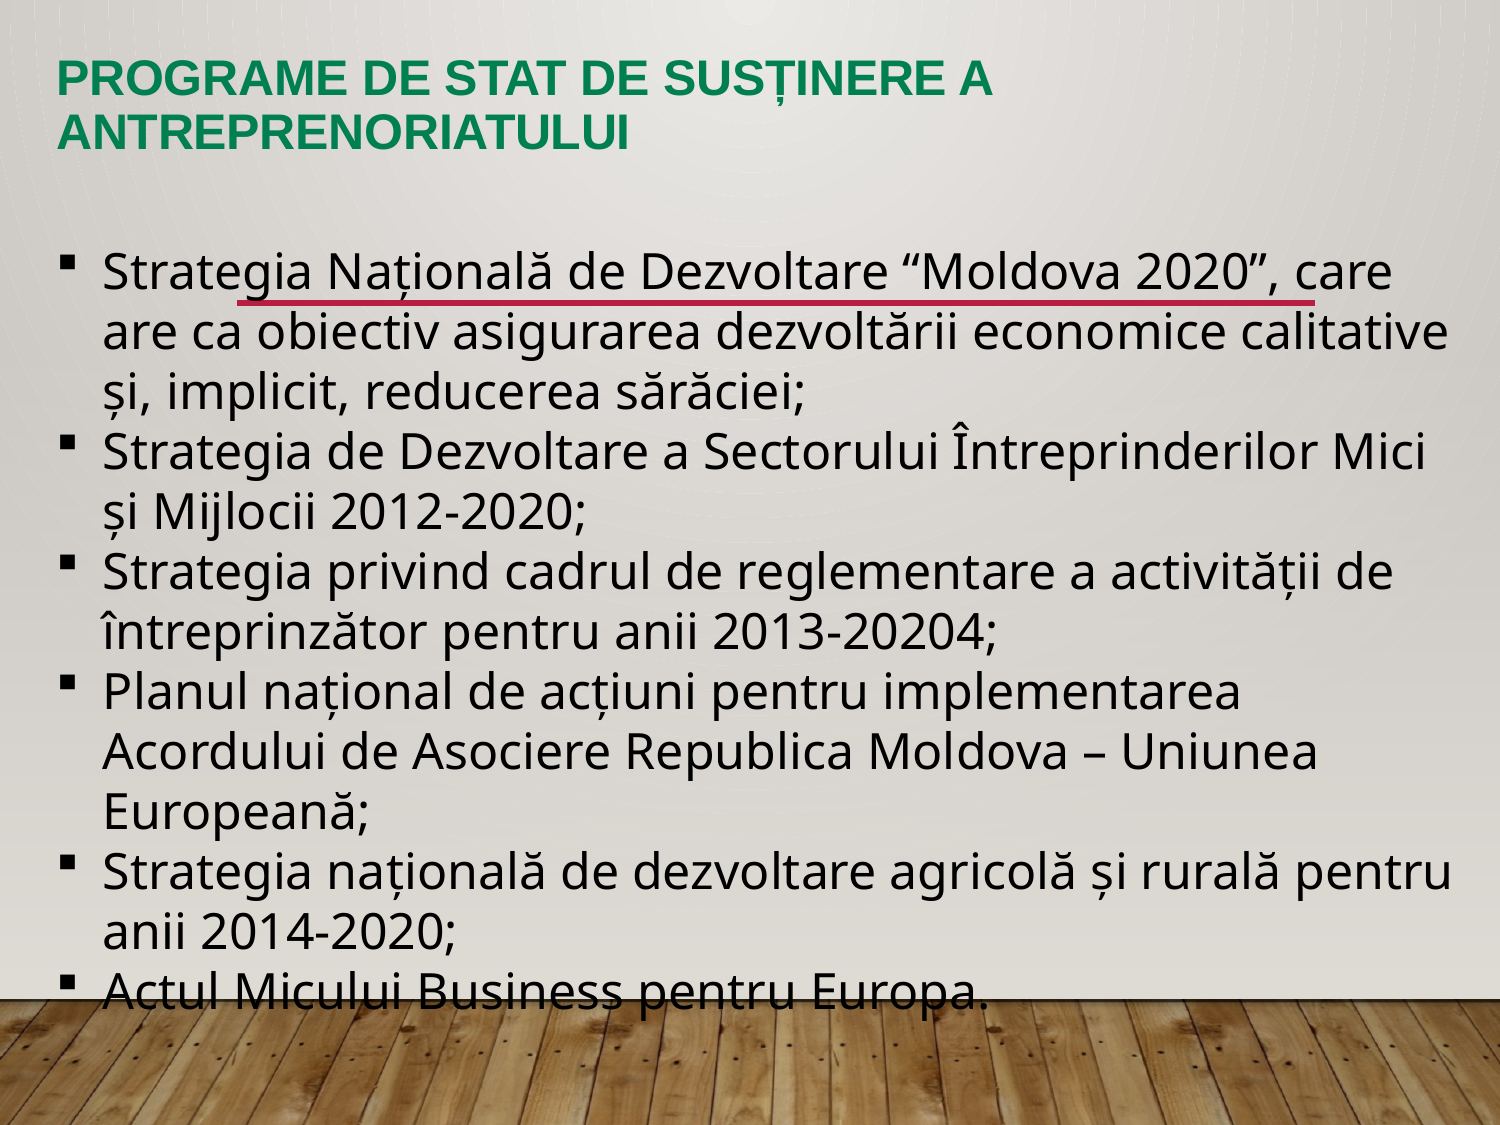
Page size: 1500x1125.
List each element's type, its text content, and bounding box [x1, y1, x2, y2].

text_box Strategia Naţională de Dezvoltare “Moldova 2020”, care are ca obiectiv asigurarea dezvoltării economice calitative și, implicit, reducerea sărăciei; Strategia de Dezvoltare a Sectorului Întreprinderilor Mici şi Mijlocii 2012-2020; Strategia privind cadrul de reglementare a activității de întreprinzător pentru anii 2013-20204; Planul naţional de acţiuni pentru implementarea Acordului de Asociere Republica Moldova – Uniunea Europeană; Strategia naţională de dezvoltare agricolă şi rurală pentru anii 2014-2020; Actul Micului Business pentru Europa. [41, 231, 1471, 1027]
picture [0, 999, 1500, 1125]
title PROGRAME DE STAT DE SUSȚINERE A ANTREPRENORIATULUI [41, 45, 1459, 231]
